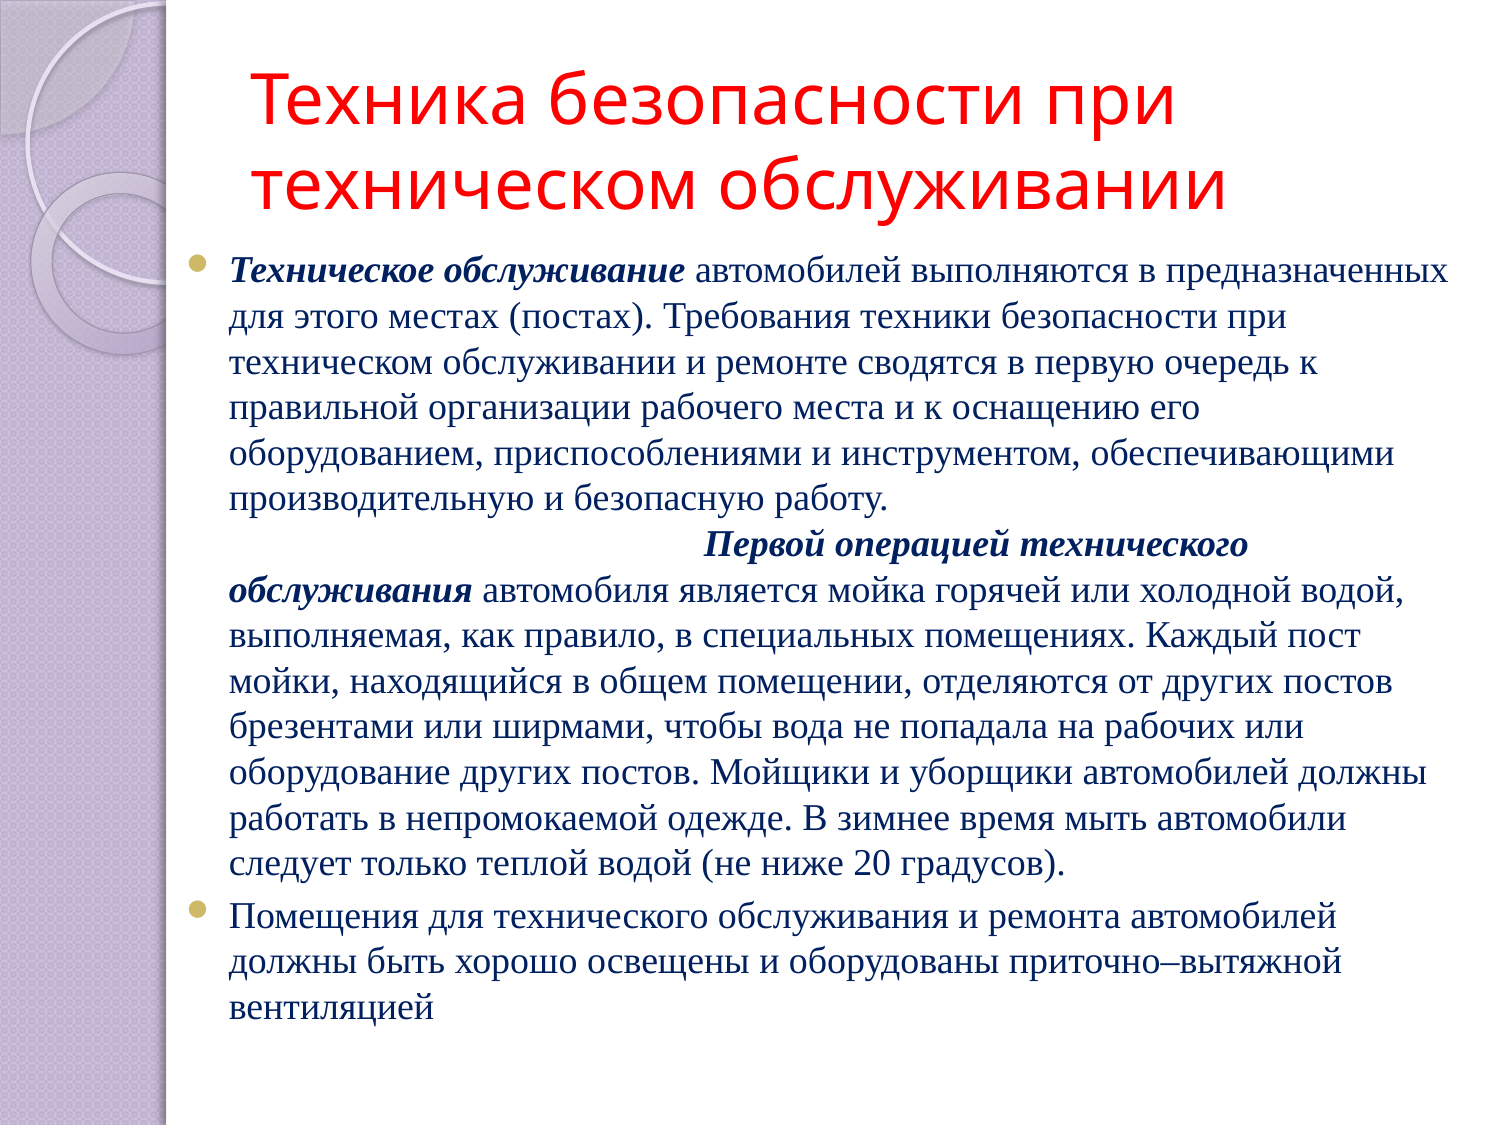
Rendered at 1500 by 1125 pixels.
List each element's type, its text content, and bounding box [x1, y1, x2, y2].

list Техническое обслуживание автомобилей выполняются в предназначенных для этого местах (постах). Требования техники безопасности при техническом обслуживании и ремонте сводятся в первую очередь к правильной организации рабочего места и к оснащению его оборудованием, приспособлениями и инструментом, обеспечивающими производительную и безопасную работу. Первой операцией технического обслуживания автомобиля является мойка горячей или холодной водой, выполняемая, как правило, в специальных помещениях. Каждый пост мойки, находящийся в общем помещении, отделяются от других постов брезентами или ширмами, чтобы вода не попадала на рабочих или оборудование других постов. Мойщики и уборщики автомобилей должны работать в непромокаемой одежде. В зимнее время мыть автомобили следует только теплой водой (не ниже 20 градусов). Помещения для технического обслуживания и ремонта автомобилей должны быть хорошо освещены и оборудованы приточно–вытяжной вентиляцией [159, 237, 1466, 1059]
title Техника безопасности при техническом обслуживании [235, 45, 1466, 233]
